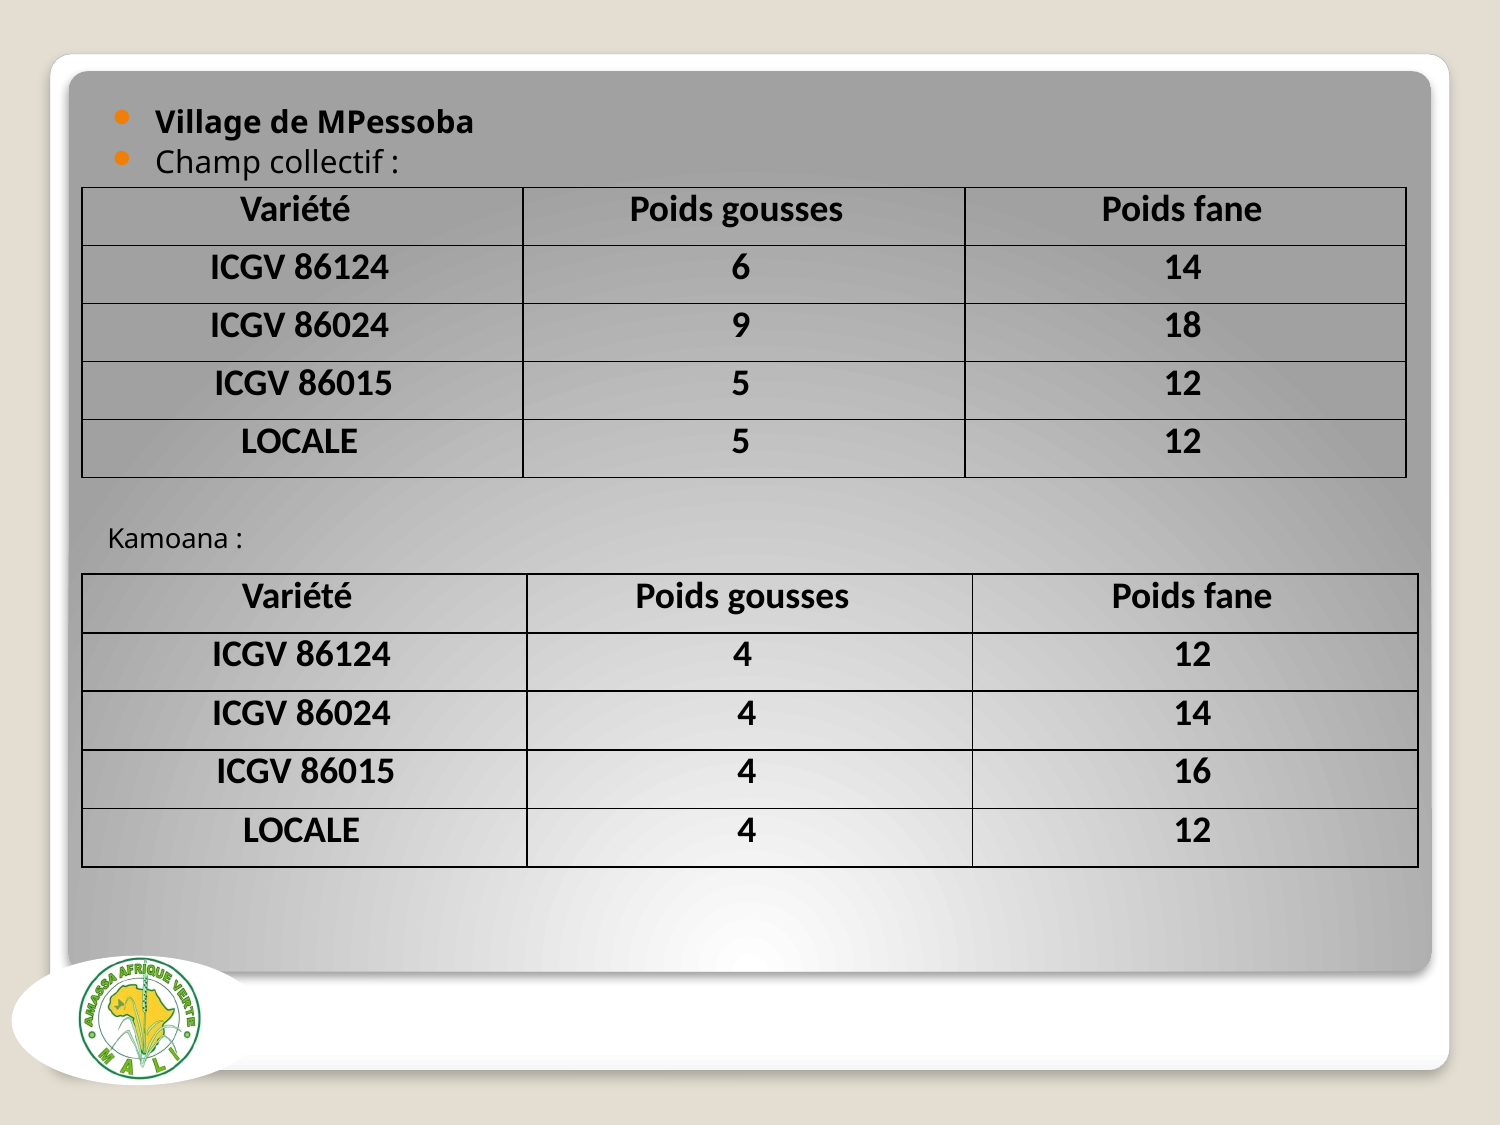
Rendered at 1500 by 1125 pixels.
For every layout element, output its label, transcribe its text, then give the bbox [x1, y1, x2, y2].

table_cell 14 [973, 692, 1417, 749]
table_cell 4 [528, 809, 972, 866]
table_cell 5 [524, 420, 964, 477]
table_header Poids fane [966, 188, 1405, 245]
table_header Variété [83, 575, 526, 632]
table_cell 12 [966, 420, 1405, 477]
list Village de MPessoba Champ collectif : [82, 86, 1425, 188]
table_cell 12 [973, 809, 1417, 866]
table_cell LOCALE [83, 420, 522, 477]
table_header Poids gousses [524, 188, 964, 245]
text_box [11, 948, 265, 1091]
table_cell 12 [966, 362, 1405, 419]
table_header Variété [83, 188, 522, 245]
table_cell 4 [528, 634, 972, 690]
table_cell ICGV 86015 [83, 751, 526, 808]
table_cell 6 [524, 246, 964, 303]
table_cell 4 [528, 692, 972, 749]
table_cell LOCALE [83, 809, 526, 866]
table_cell 9 [524, 304, 964, 361]
table_cell 18 [966, 304, 1405, 361]
table_header Poids gousses [528, 575, 972, 632]
table_cell 12 [973, 634, 1417, 690]
table_cell 5 [524, 362, 964, 419]
table_cell ICGV 86024 [83, 304, 522, 361]
table_cell ICGV 86124 [83, 246, 522, 303]
table_header Poids fane [973, 575, 1417, 632]
text_box Kamoana : [77, 503, 1420, 565]
table_cell 16 [973, 751, 1417, 808]
table_cell 4 [528, 751, 972, 808]
table_cell ICGV 86015 [83, 362, 522, 419]
table_cell ICGV 86124 [83, 634, 526, 690]
table_cell 14 [966, 246, 1405, 303]
table_cell ICGV 86024 [83, 692, 526, 749]
